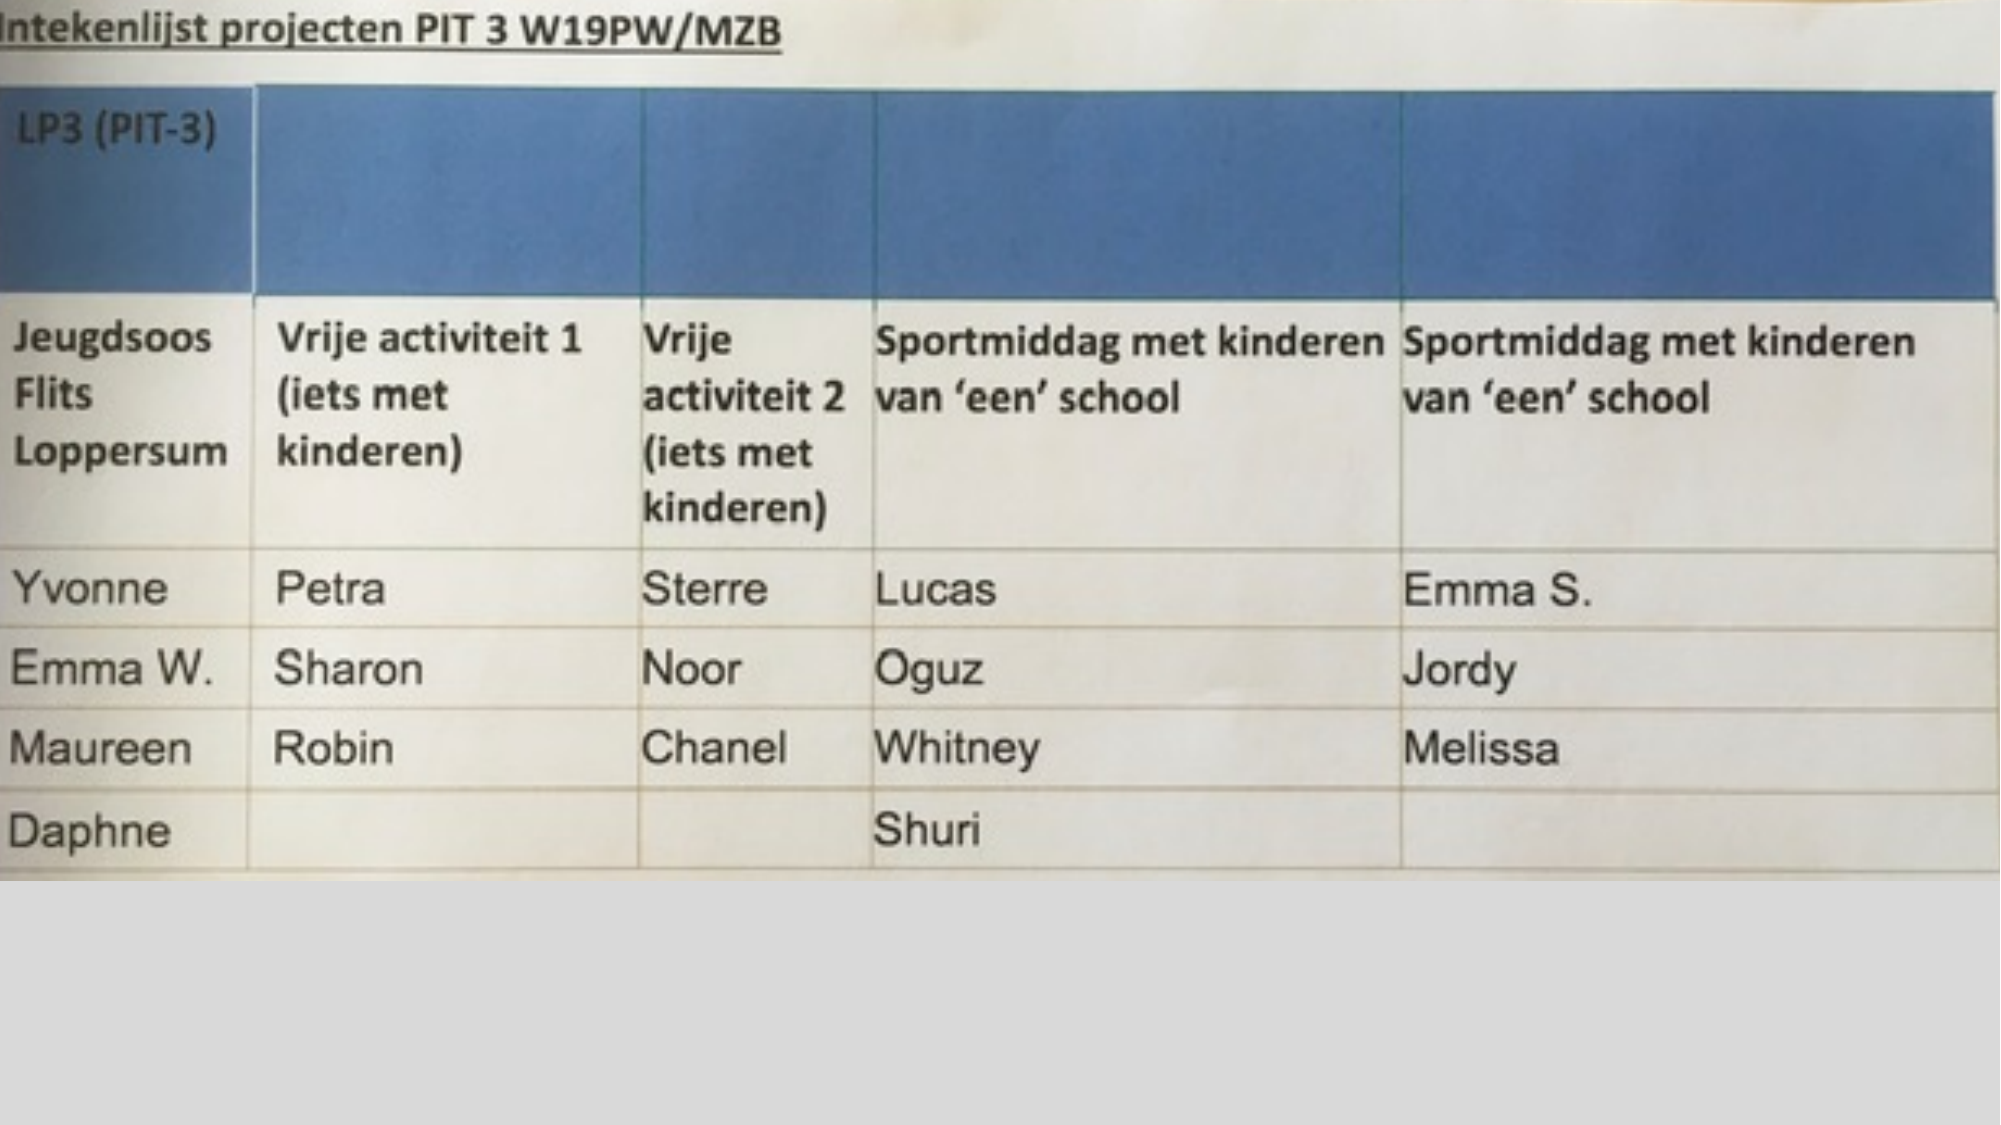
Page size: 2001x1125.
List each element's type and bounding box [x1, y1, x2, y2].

list [0, 0, 2000, 882]
